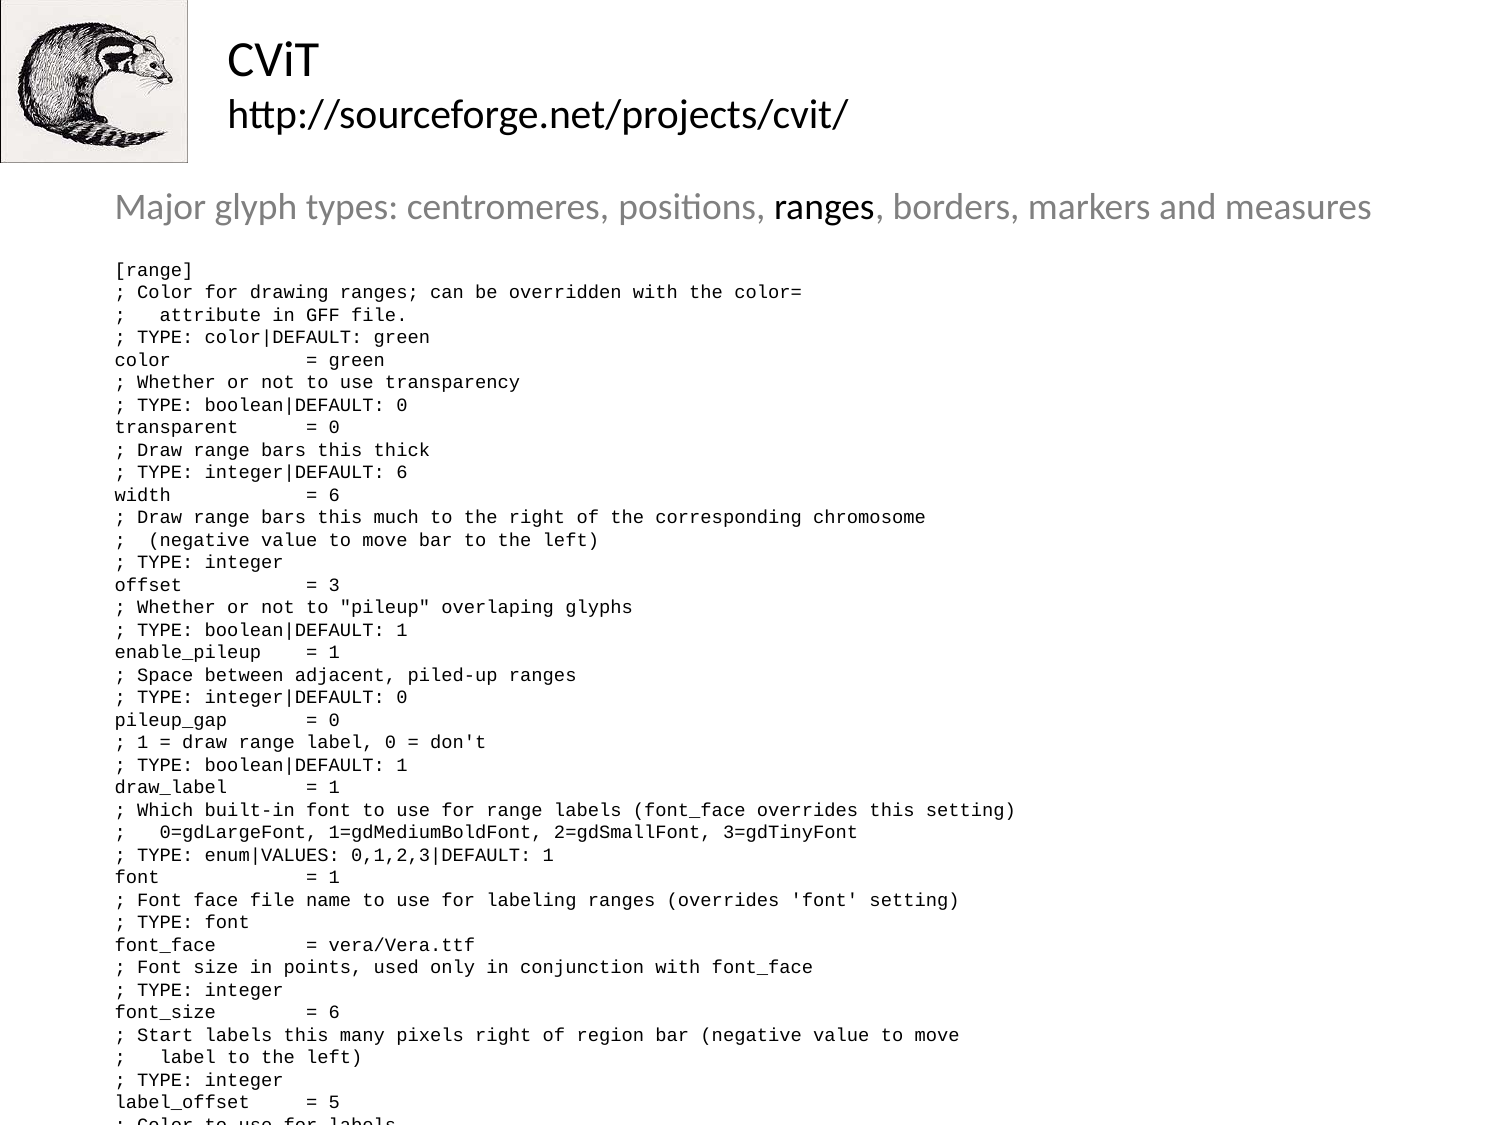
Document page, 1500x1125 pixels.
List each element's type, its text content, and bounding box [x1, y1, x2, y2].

picture [0, 0, 189, 163]
text_box Major glyph types: centromeres, positions, ranges, borders, markers and measures [99, 174, 1438, 235]
text_box [range] ; Color for drawing ranges; can be overridden with the color= ; attribute in GFF file. ; TYPE: color|DEFAULT: green color = green ; Whether or not to use transparency ; TYPE: boolean|DEFAULT: 0 transparent = 0 ; Draw range bars this thick ; TYPE: integer|DEFAULT: 6 width = 6 ; Draw range bars this much to the right of the corresponding chromosome ; (negative value to move bar to the left) ; TYPE: integer offset = 3 ; Whether or not to "pileup" overlaping glyphs ; TYPE: boolean|DEFAULT: 1 enable_pileup = 1 ; Space between adjacent, piled-up ranges ; TYPE: integer|DEFAULT: 0 pileup_gap = 0 ; 1 = draw range label, 0 = don't ; TYPE: boolean|DEFAULT: 1 draw_label = 1 ; Which built-in font to use for range labels (font_face overrides this setting) ; 0=gdLargeFont, 1=gdMediumBoldFont, 2=gdSmallFont, 3=gdTinyFont ; TYPE: enum|VALUES: 0,1,2,3|DEFAULT: 1 font = 1 ; Font face file name to use for labeling ranges (overrides 'font' setting) ; TYPE: font font_face = vera/Vera.ttf ; Font size in points, used only in conjunction with font_face ; TYPE: integer font_size = 6 ; Start labels this many pixels right of region bar (negative value to move ; label to the left) ; TYPE: integer label_offset = 5 ; Color to use for labels ; TYPE: color|DEFAULT: black label_color = black [99, 249, 1363, 1125]
text_box CViT http://sourceforge.net/projects/cvit/ [212, 0, 900, 163]
